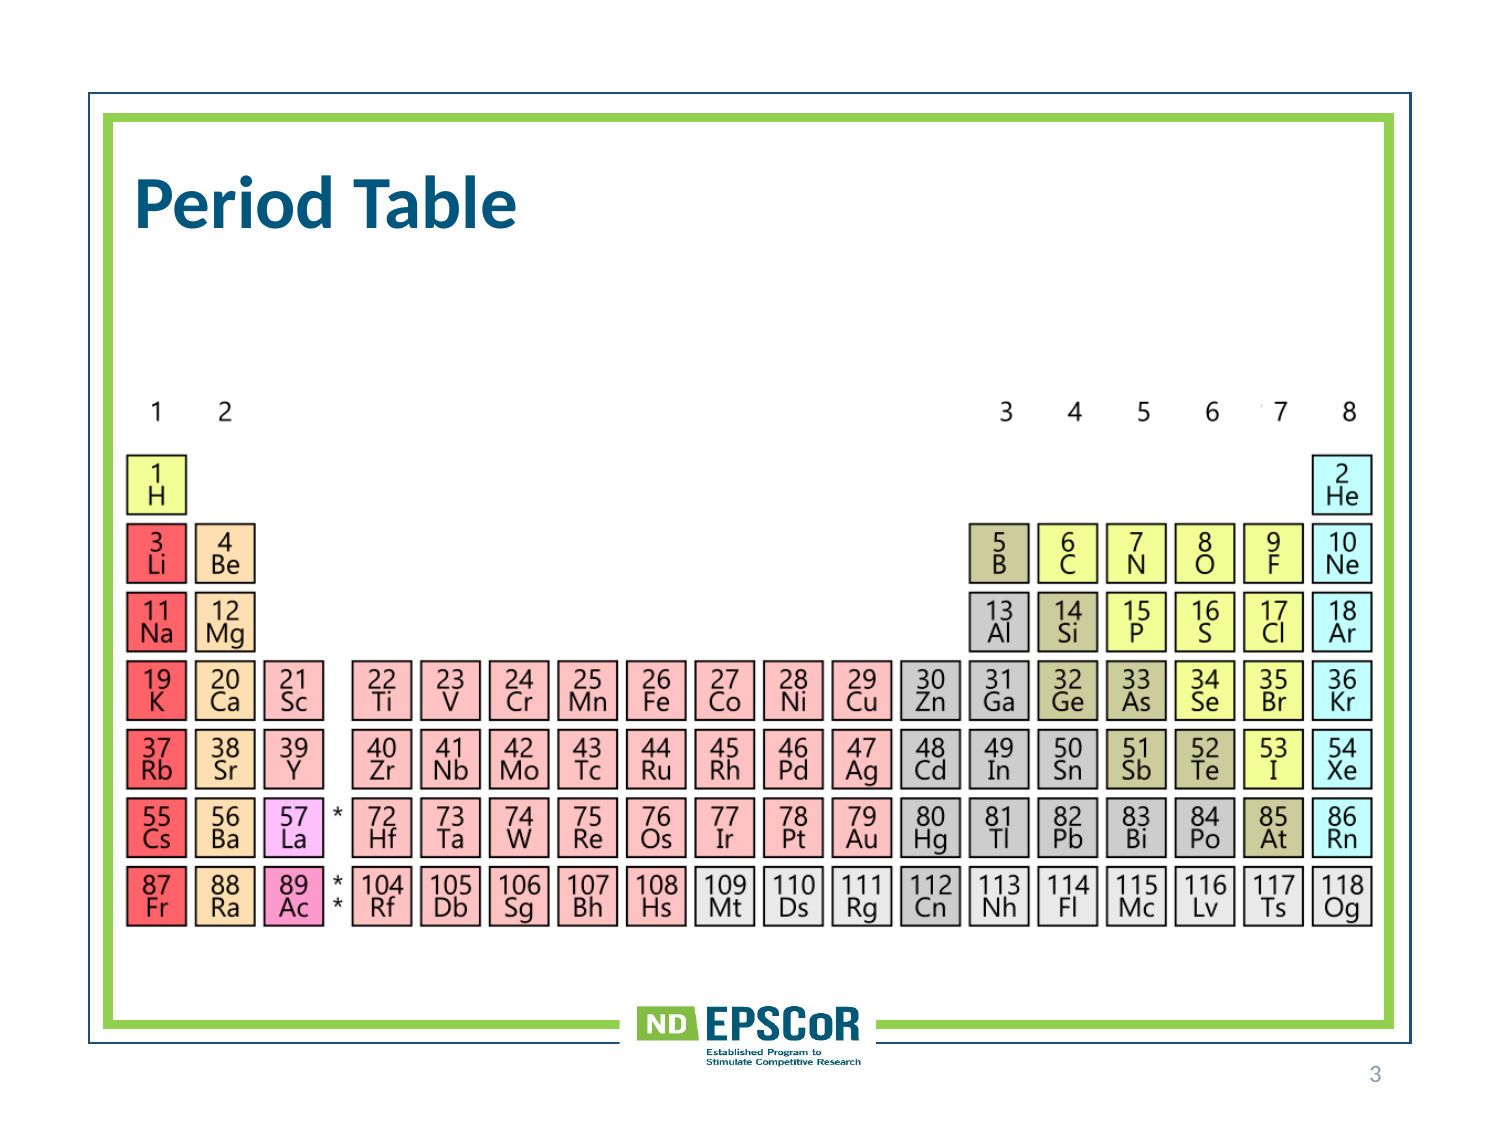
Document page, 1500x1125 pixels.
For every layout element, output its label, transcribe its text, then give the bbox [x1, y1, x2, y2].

slide_number 3 [1059, 1042, 1397, 1103]
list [119, 383, 1377, 930]
picture [619, 1003, 876, 1068]
title Period Table [119, 131, 1377, 278]
